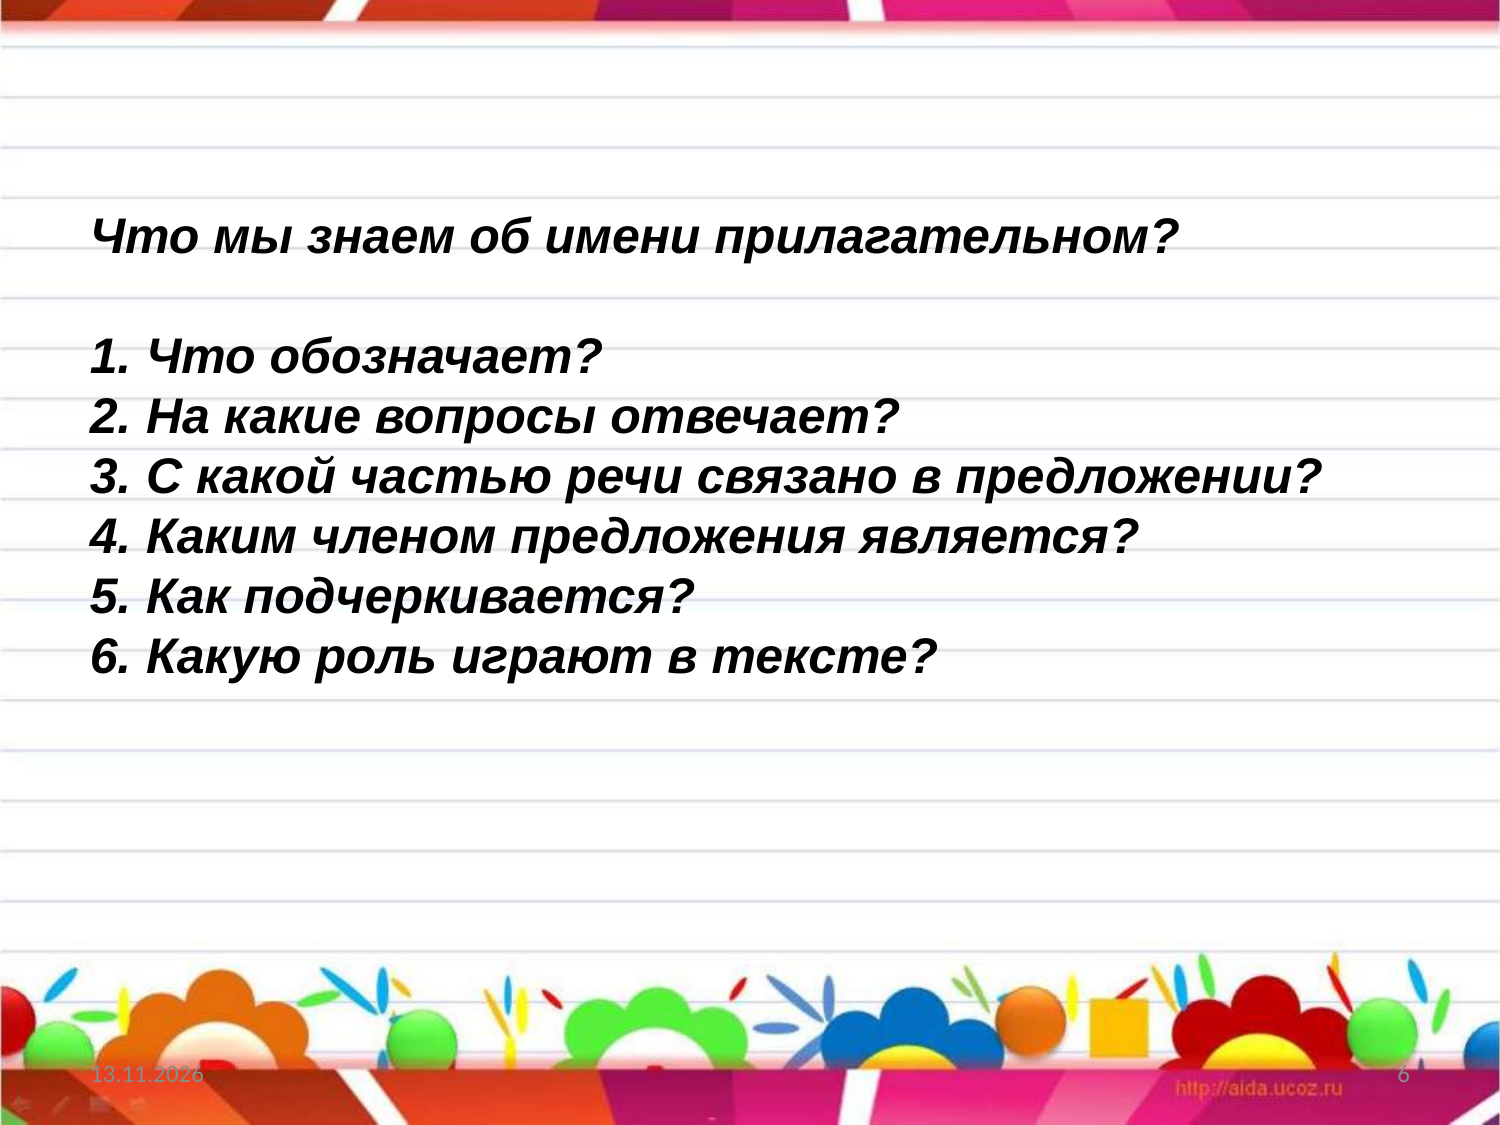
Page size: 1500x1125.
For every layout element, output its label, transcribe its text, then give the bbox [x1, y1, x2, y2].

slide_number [75, 1042, 425, 1103]
text_box Что мы знаем об имени прилагательном? Что обозначает? На какие вопросы отвечает? С какой частью речи связано в предложении? Каким членом предложения является? Как подчеркивается? Какую роль играют в тексте? [74, 196, 1425, 691]
picture [0, 0, 1500, 1125]
slide_number 6 [1074, 1042, 1425, 1103]
